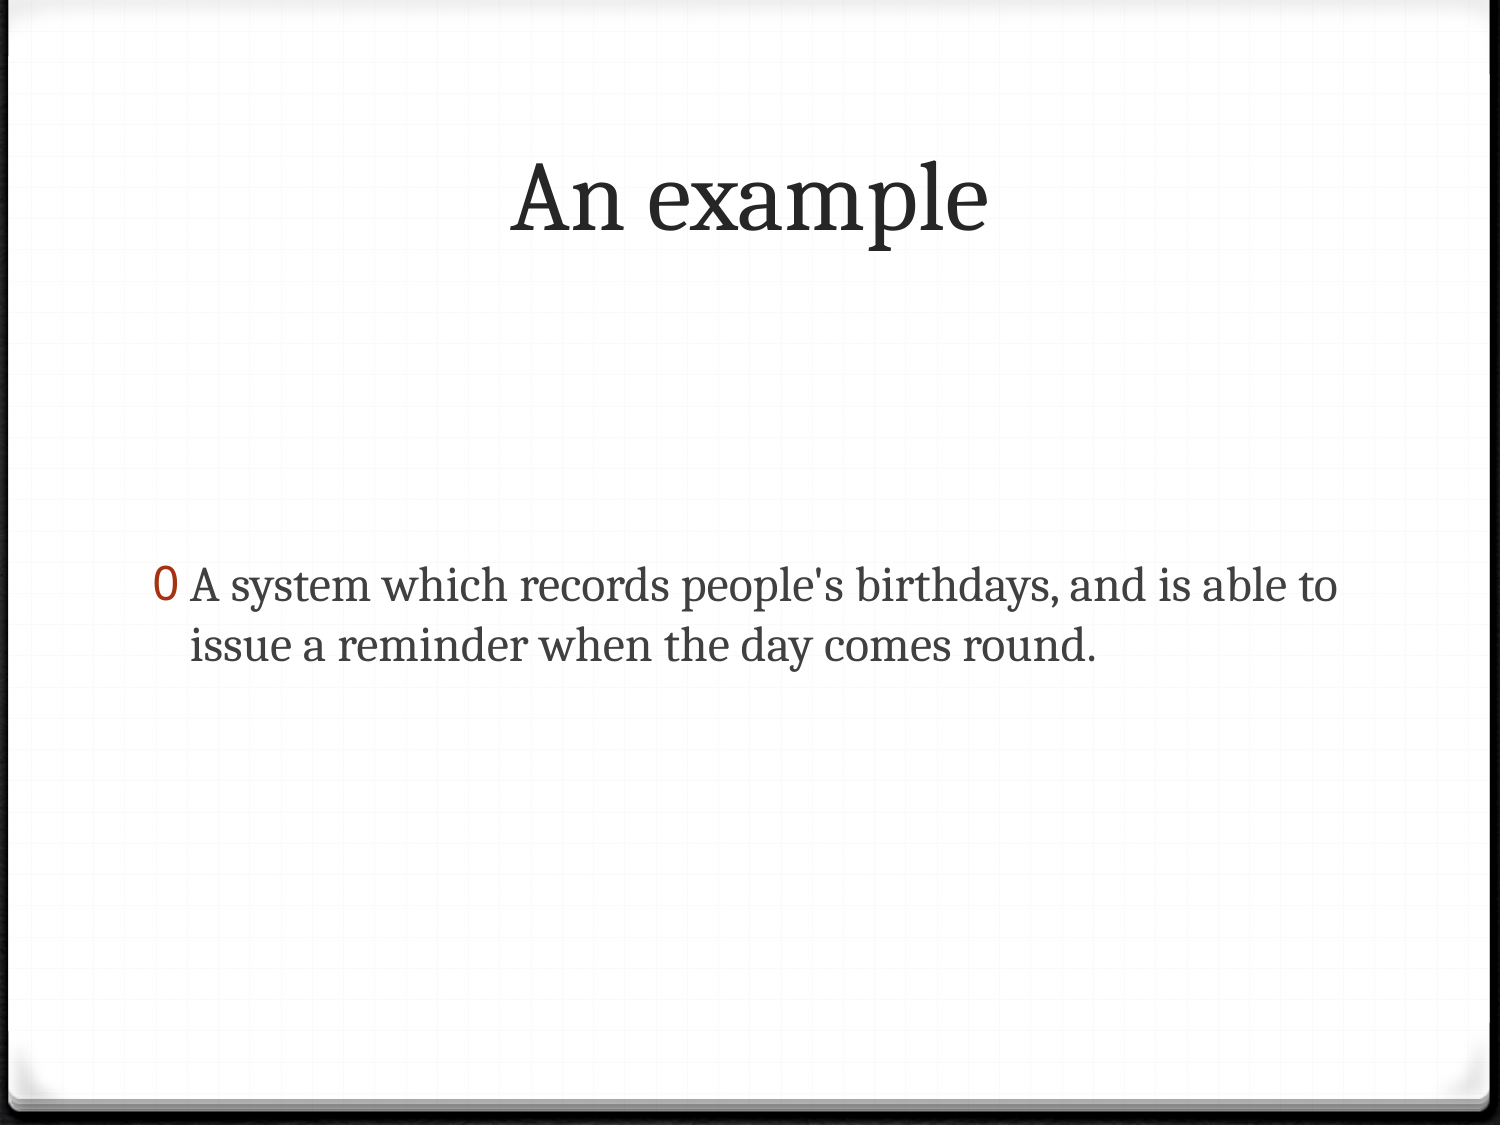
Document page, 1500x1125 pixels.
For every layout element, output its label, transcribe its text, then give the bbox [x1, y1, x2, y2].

title An example [90, 71, 1410, 309]
list A system which records people's birthdays, and is able to issue a reminder when the day comes round. [137, 334, 1363, 983]
picture [0, 0, 1500, 1125]
